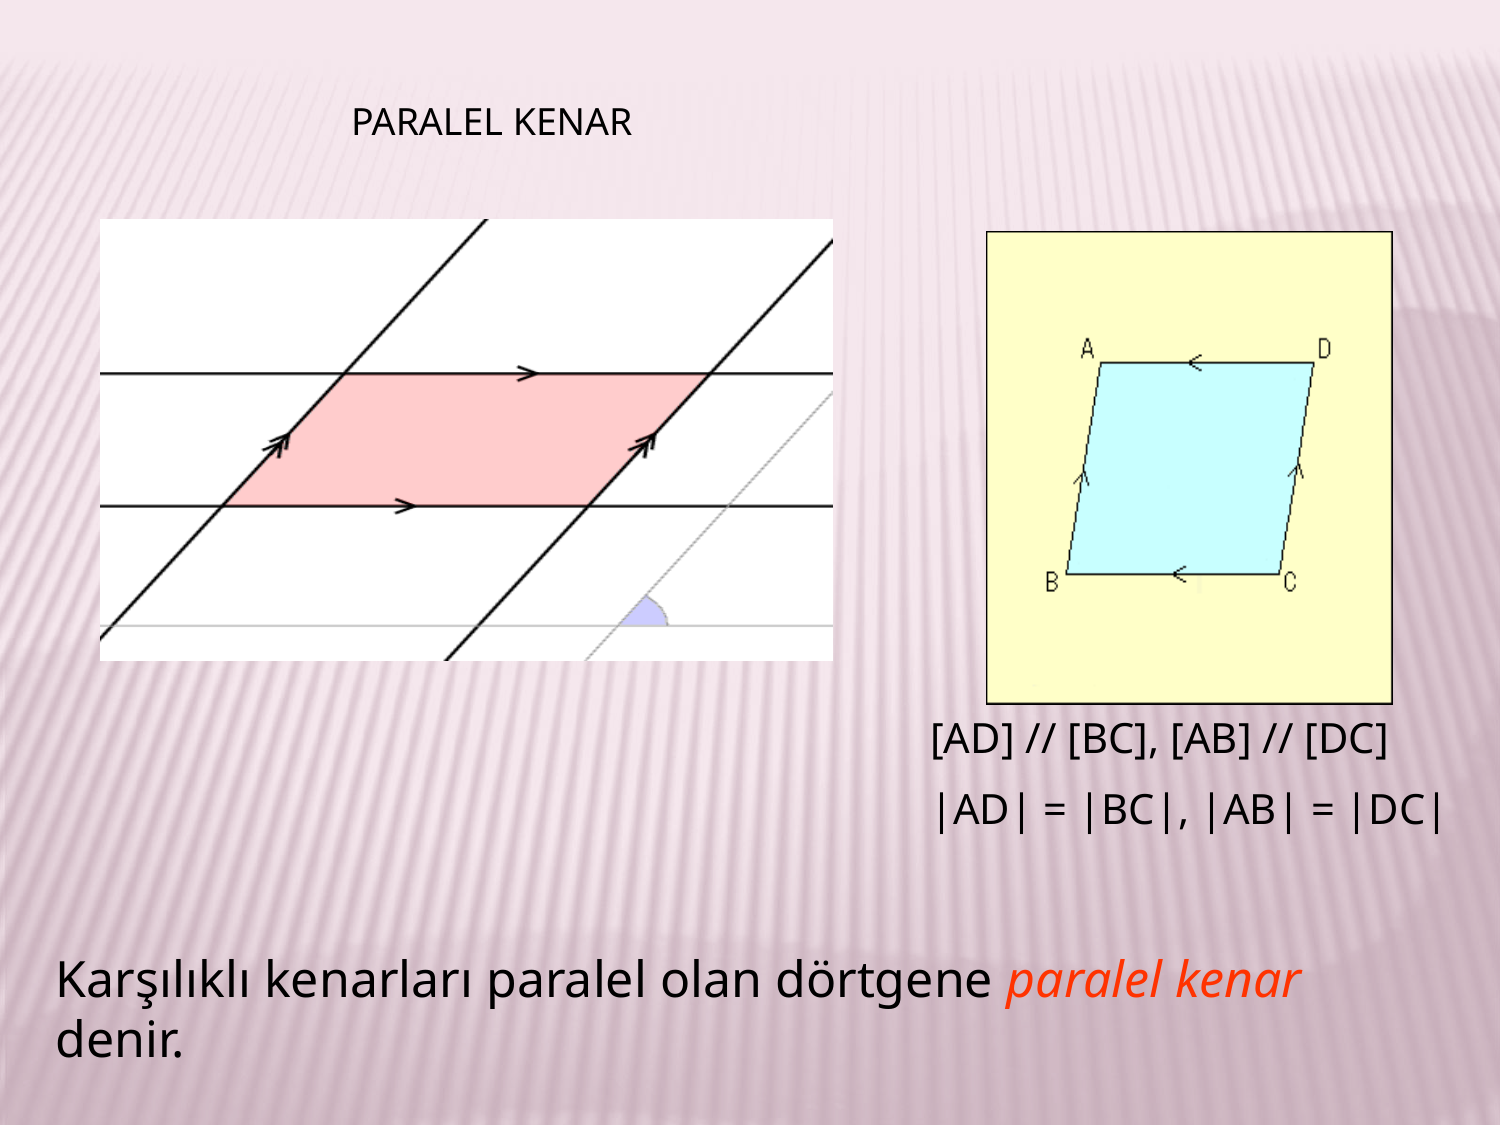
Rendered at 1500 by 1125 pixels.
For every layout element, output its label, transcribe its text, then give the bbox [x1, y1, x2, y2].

text_box [AD] // [BC], [AB] // [DC] |AD| = |BC|, |AB| = |DC| [915, 704, 1500, 911]
text_box Karşılıklı kenarları paralel olan dörtgene paralel kenar denir. [41, 940, 1436, 1076]
picture [985, 231, 1393, 705]
picture [99, 219, 834, 662]
text_box PARALEL KENAR [336, 90, 1034, 150]
